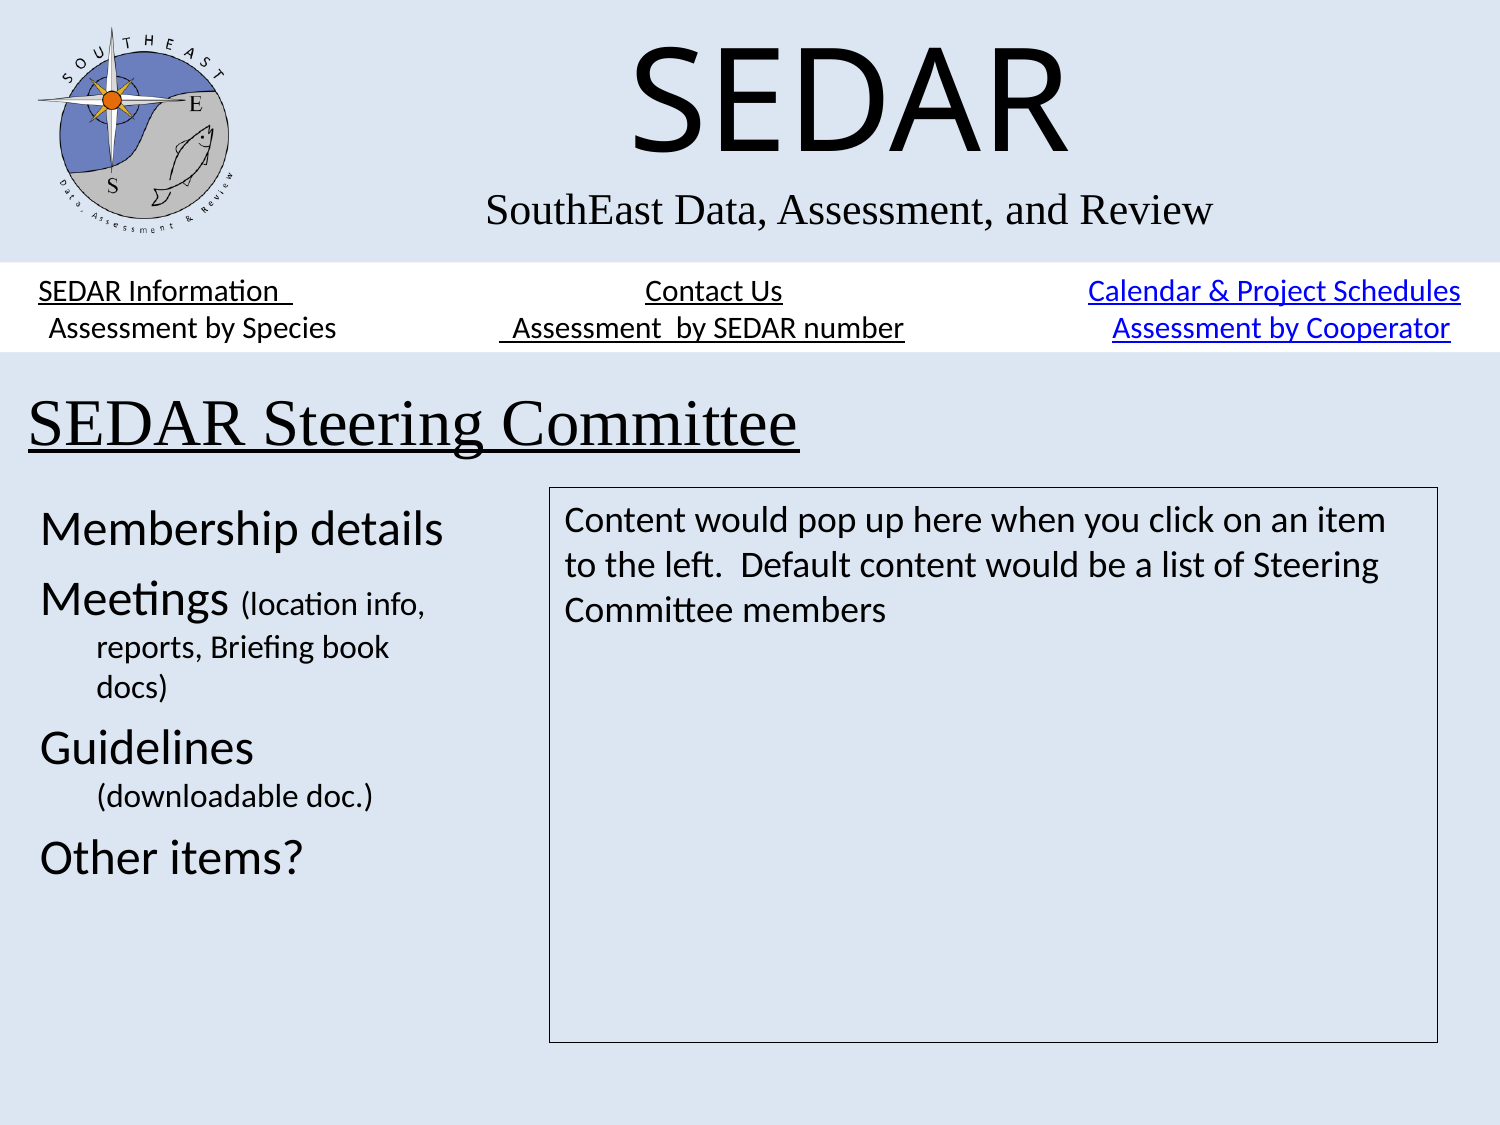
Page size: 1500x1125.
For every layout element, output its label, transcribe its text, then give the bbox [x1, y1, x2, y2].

text_box Content would pop up here when you click on an item to the left. Default content would be a list of Steering Committee members [549, 487, 1438, 1043]
picture [37, 24, 238, 238]
title SEDAR Steering Committee [12, 362, 1363, 475]
text_box SEDAR SouthEast Data, Assessment, and Review [350, 0, 1350, 242]
text_box SEDAR Information Contact Us Calendar & Project Schedules Assessment by Species Assessment by SEDAR number Assessment by Cooperator [0, 262, 1500, 353]
list Membership details Meetings (location info, reports, Briefing book docs) Guidelines (downloadable doc.) Other items? [24, 487, 463, 1038]
